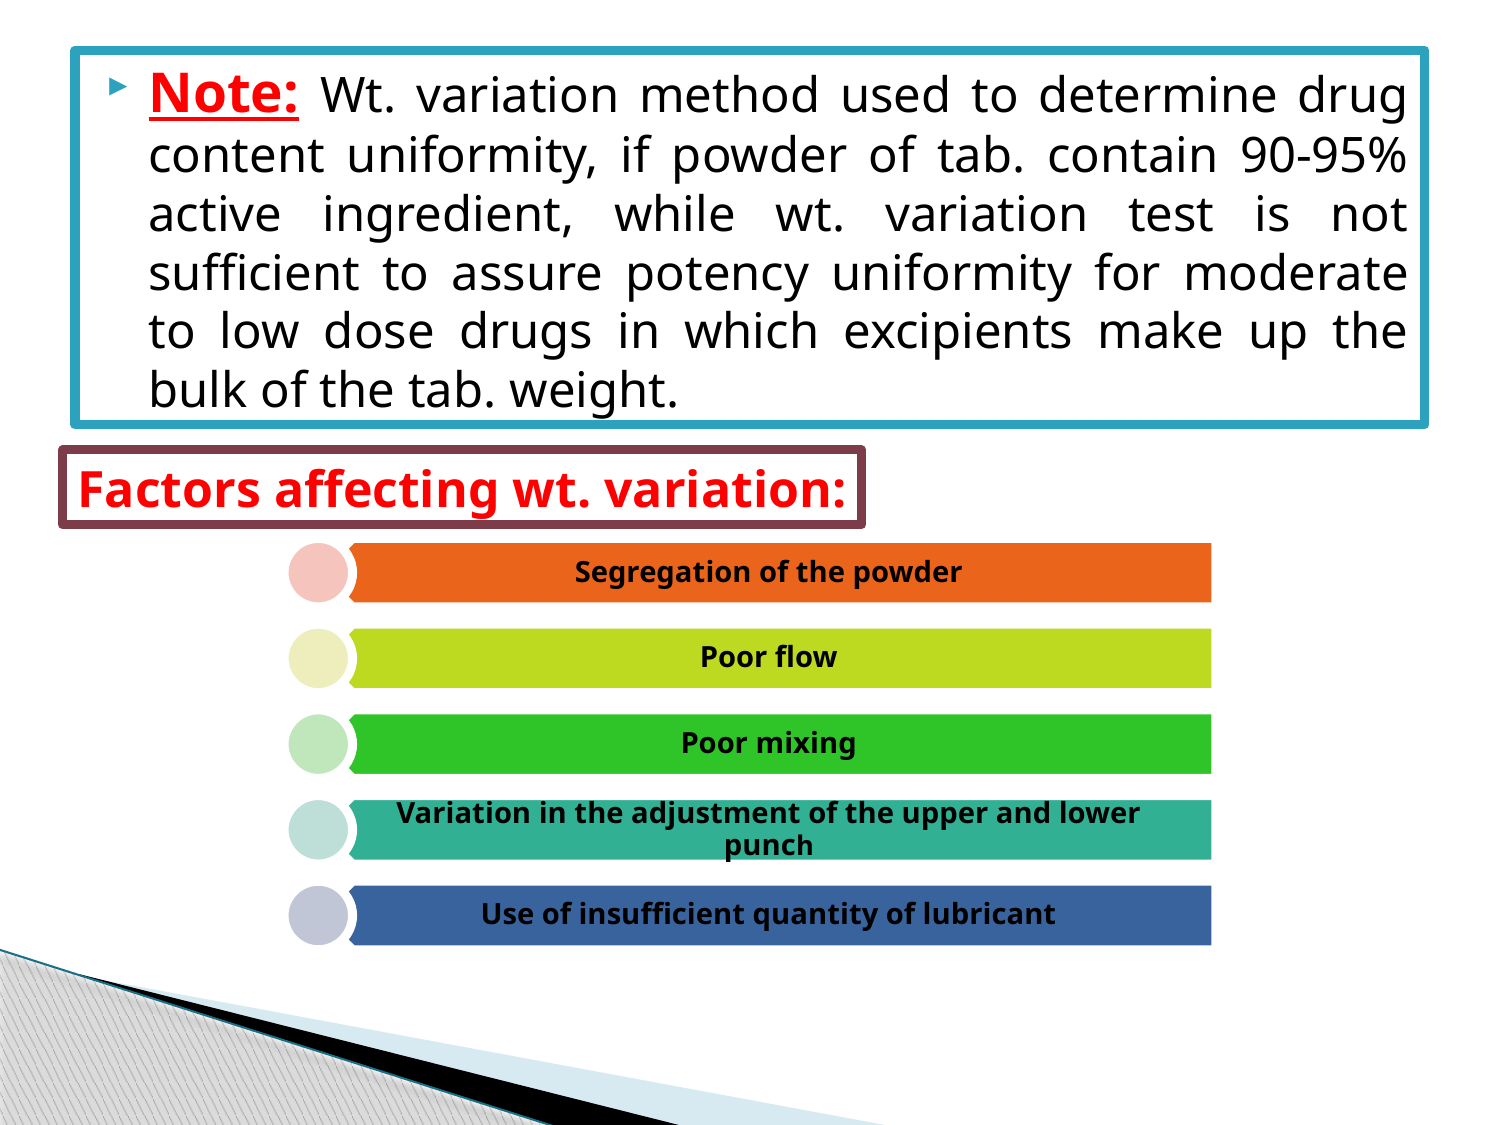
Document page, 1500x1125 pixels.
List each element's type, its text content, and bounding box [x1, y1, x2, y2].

text_box Factors affecting wt. variation: [58, 445, 866, 529]
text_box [74, 537, 1426, 951]
list Note: Wt. variation method used to determine drug content uniformity, if powder of tab. contain 90-95% active ingredient, while wt. variation test is not sufficient to assure potency uniformity for moderate to low dose drugs in which excipients make up the bulk of the tab. weight. [70, 46, 1429, 429]
